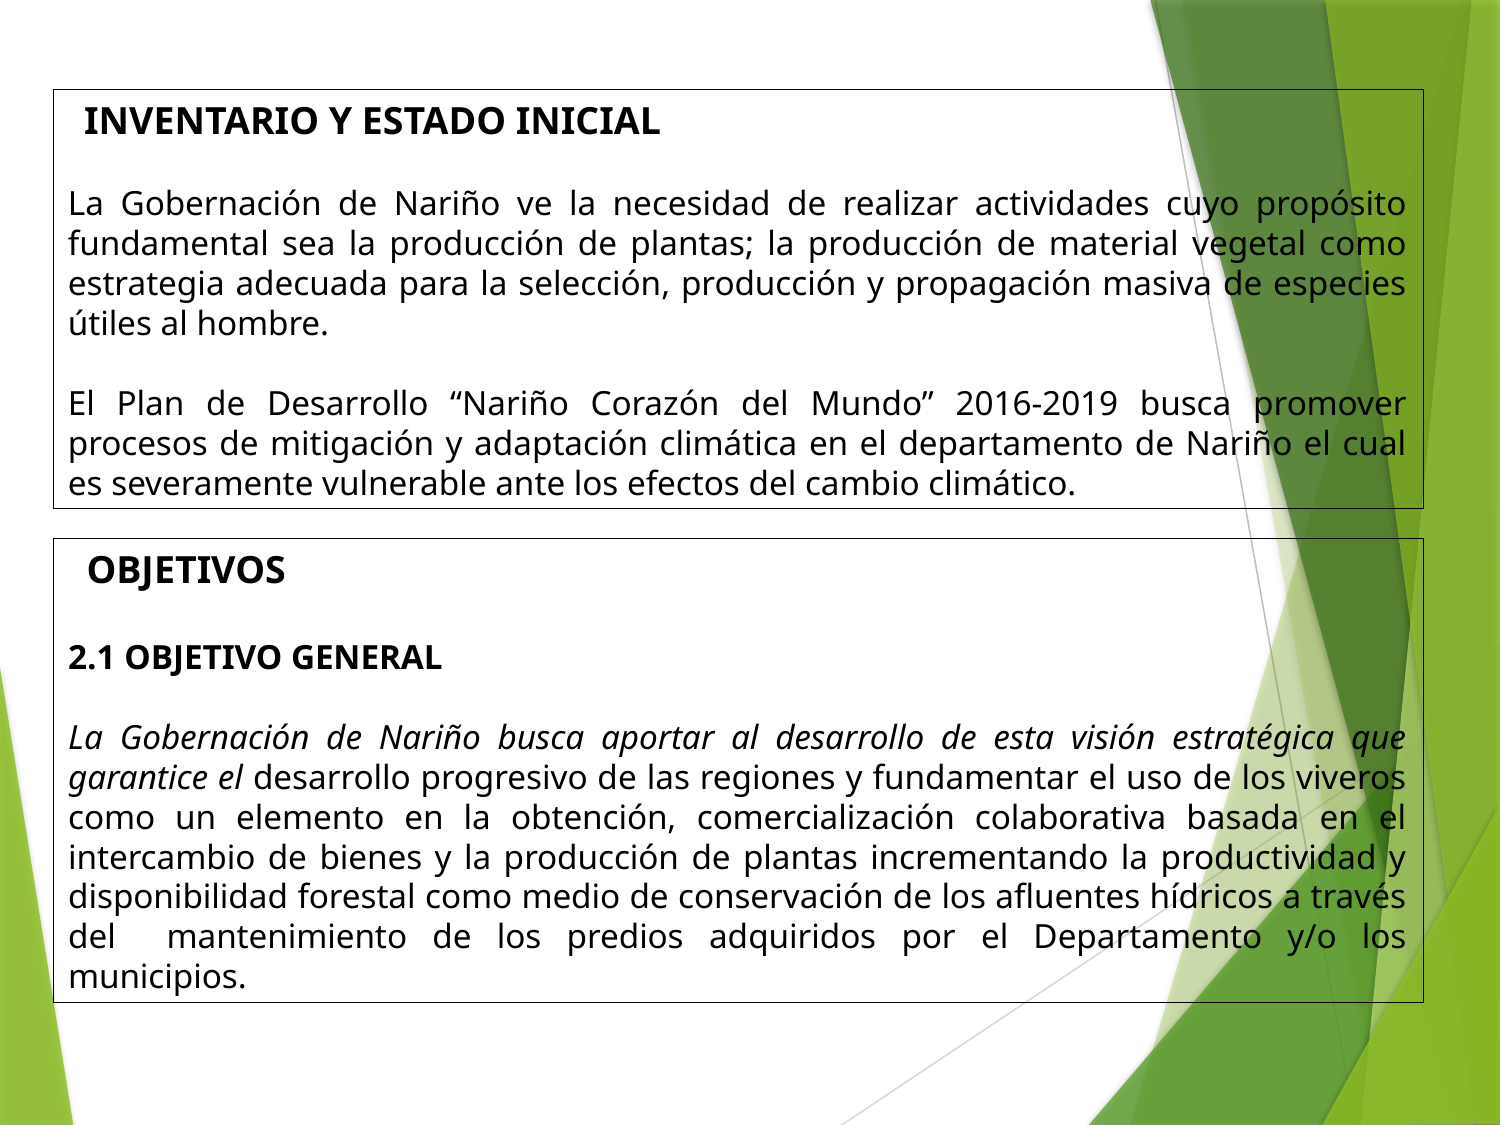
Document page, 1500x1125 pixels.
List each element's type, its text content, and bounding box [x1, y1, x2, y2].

text_box INVENTARIO Y ESTADO INICIAL La Gobernación de Nariño ve la necesidad de realizar actividades cuyo propósito fundamental sea la producción de plantas; la producción de material vegetal como estrategia adecuada para la selección, producción y propagación masiva de especies útiles al hombre. El Plan de Desarrollo “Nariño Corazón del Mundo” 2016-2019 busca promover procesos de mitigación y adaptación climática en el departamento de Nariño el cual es severamente vulnerable ante los efectos del cambio climático. [53, 89, 1424, 509]
text_box OBJETIVOS 2.1 OBJETIVO GENERAL La Gobernación de Nariño busca aportar al desarrollo de esta visión estratégica que garantice el desarrollo progresivo de las regiones y fundamentar el uso de los viveros como un elemento en la obtención, comercialización colaborativa basada en el intercambio de bienes y la producción de plantas incrementando la productividad y disponibilidad forestal como medio de conservación de los afluentes hídricos a través del mantenimiento de los predios adquiridos por el Departamento y/o los municipios. [53, 538, 1424, 1003]
